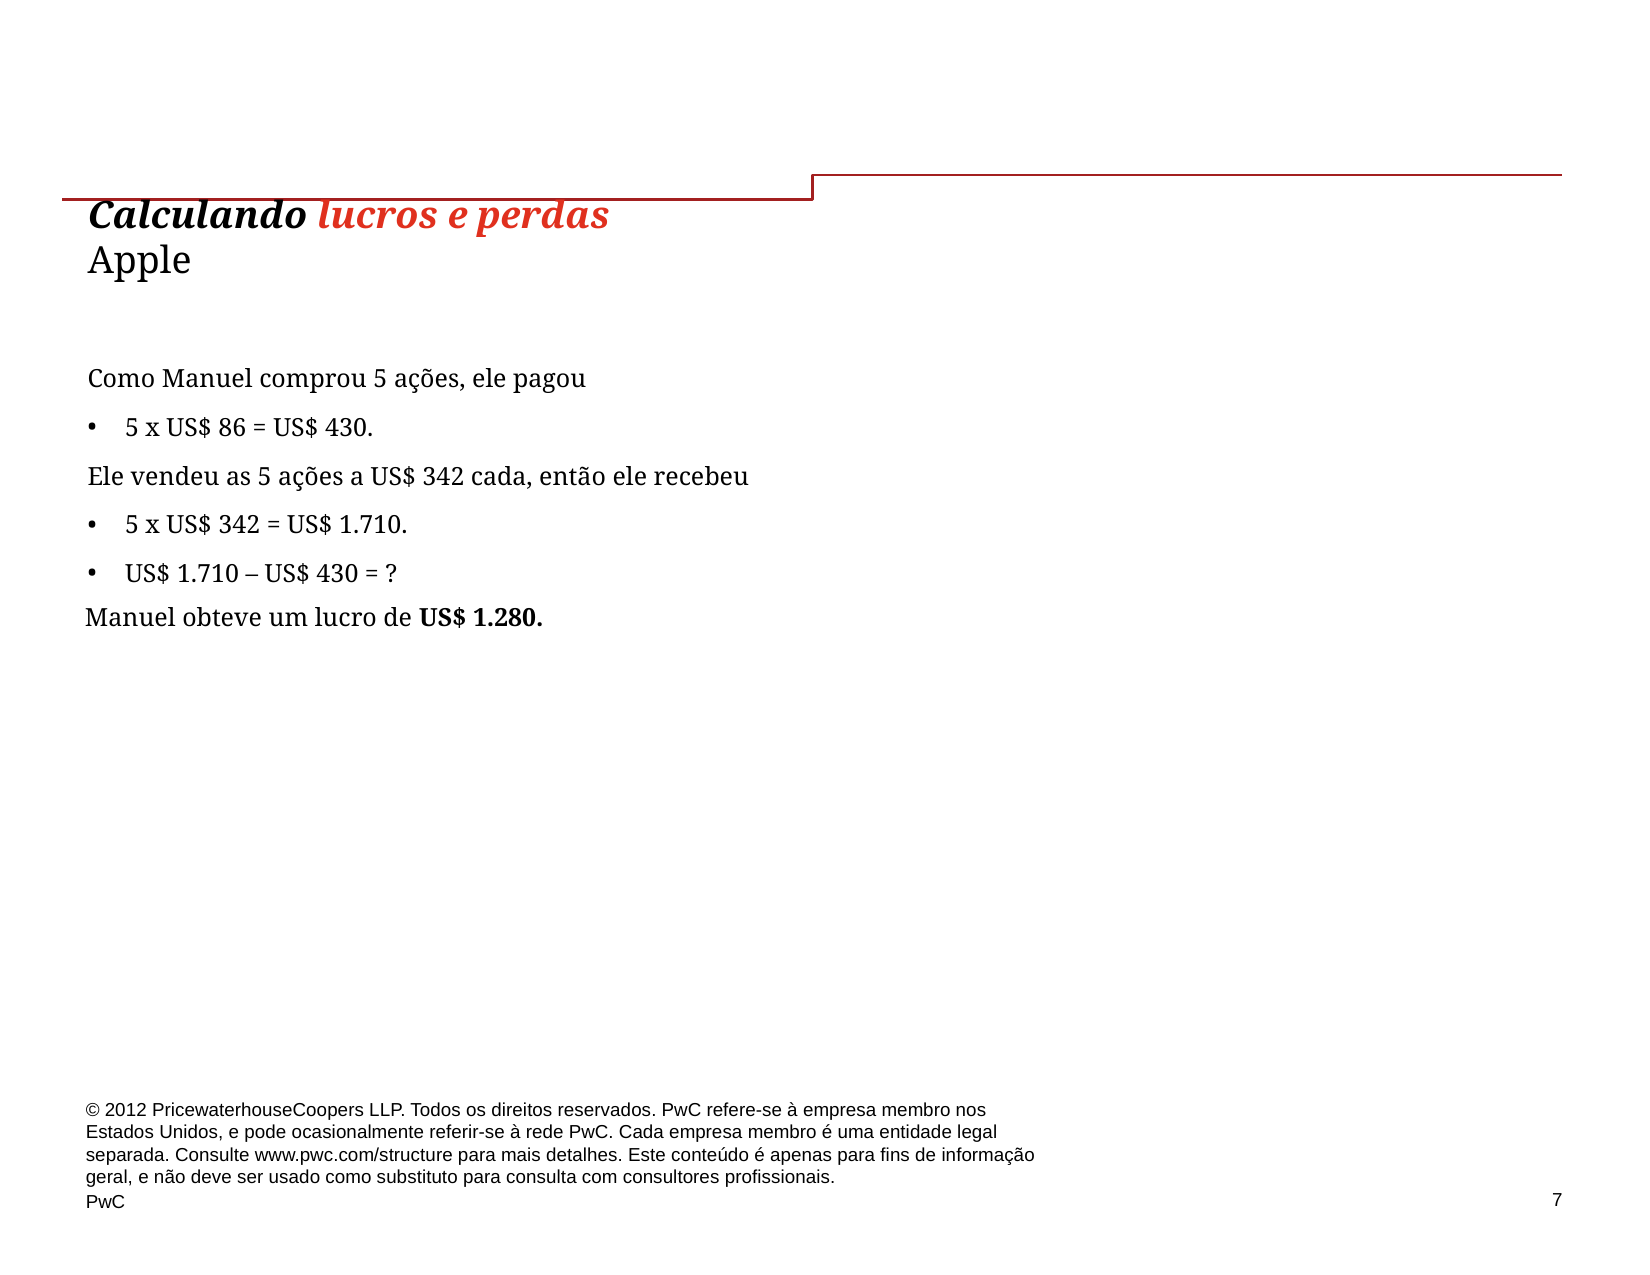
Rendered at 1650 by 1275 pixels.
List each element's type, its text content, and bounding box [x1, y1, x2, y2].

slide_number 7 [1287, 1187, 1563, 1213]
text_box Manuel obteve um lucro de US$ 1.280. [84, 601, 1560, 632]
list Como Manuel comprou 5 ações, ele pagou 5 x US$ 86 = US$ 430. Ele vendeu as 5 ações a US$ 342 cada, então ele recebeu 5 x US$ 342 = US$ 1.710. US$ 1.710 – US$ 430 = ? [87, 362, 1563, 590]
footer © 2012 PricewaterhouseCoopers LLP. Todos os direitos reservados. PwC refere-se à empresa membro nos Estados Unidos, e pode ocasionalmente referir-se à rede PwC. Cada empresa membro é uma entidade legal separada. Consulte www.pwc.com/structure para mais detalhes. Este conteúdo é apenas para fins de informação geral, e não deve ser usado como substituto para consulta com consultores profissionais. [85, 1162, 1035, 1188]
title Calculando lucros e perdas Apple [87, 191, 1563, 283]
